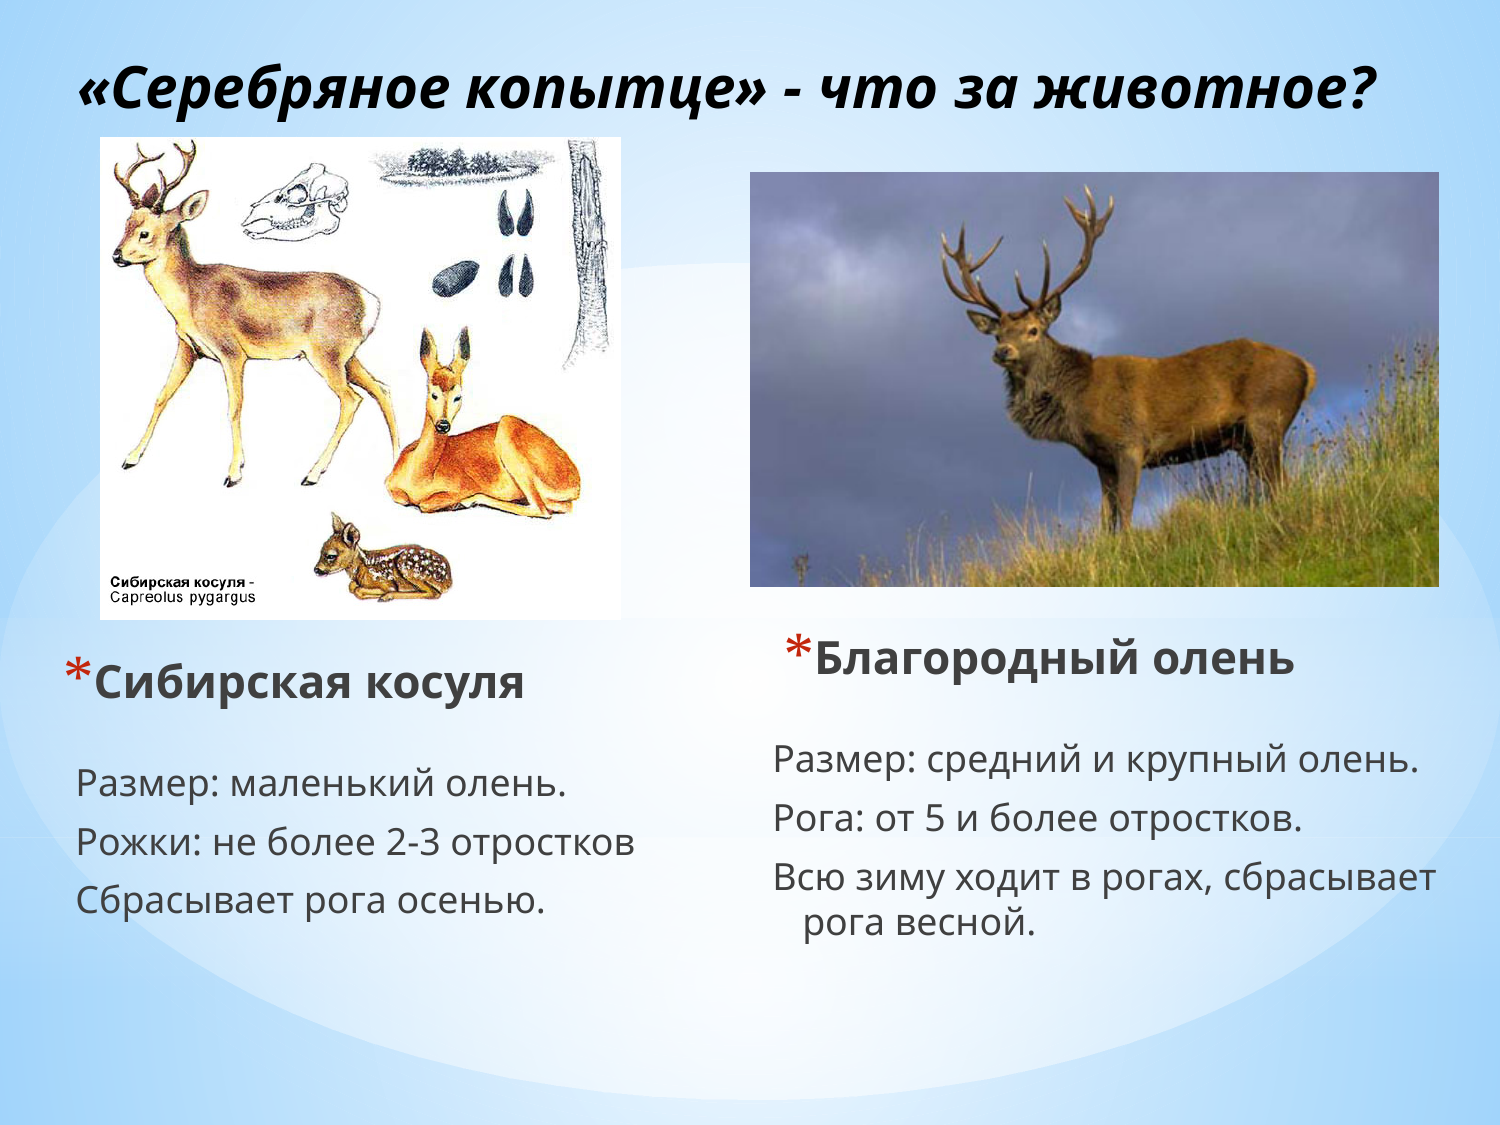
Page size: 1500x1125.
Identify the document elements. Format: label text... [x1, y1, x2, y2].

text_box Благородный олень [761, 621, 1425, 727]
text_box Сибирская косуля [41, 645, 704, 754]
text_box Размер: средний и крупный олень. Рога: от 5 и более отростков. Всю зиму ходит в рогах, сбрасывает рога весной. [750, 727, 1471, 1066]
picture [749, 172, 1440, 587]
picture [100, 136, 621, 620]
text_box «Серебряное копытце» - что за животное? [29, 42, 1424, 231]
text_box Размер: маленький олень. Рожки: не более 2-3 отростков Сбрасывает рога осенью. [53, 751, 750, 1054]
